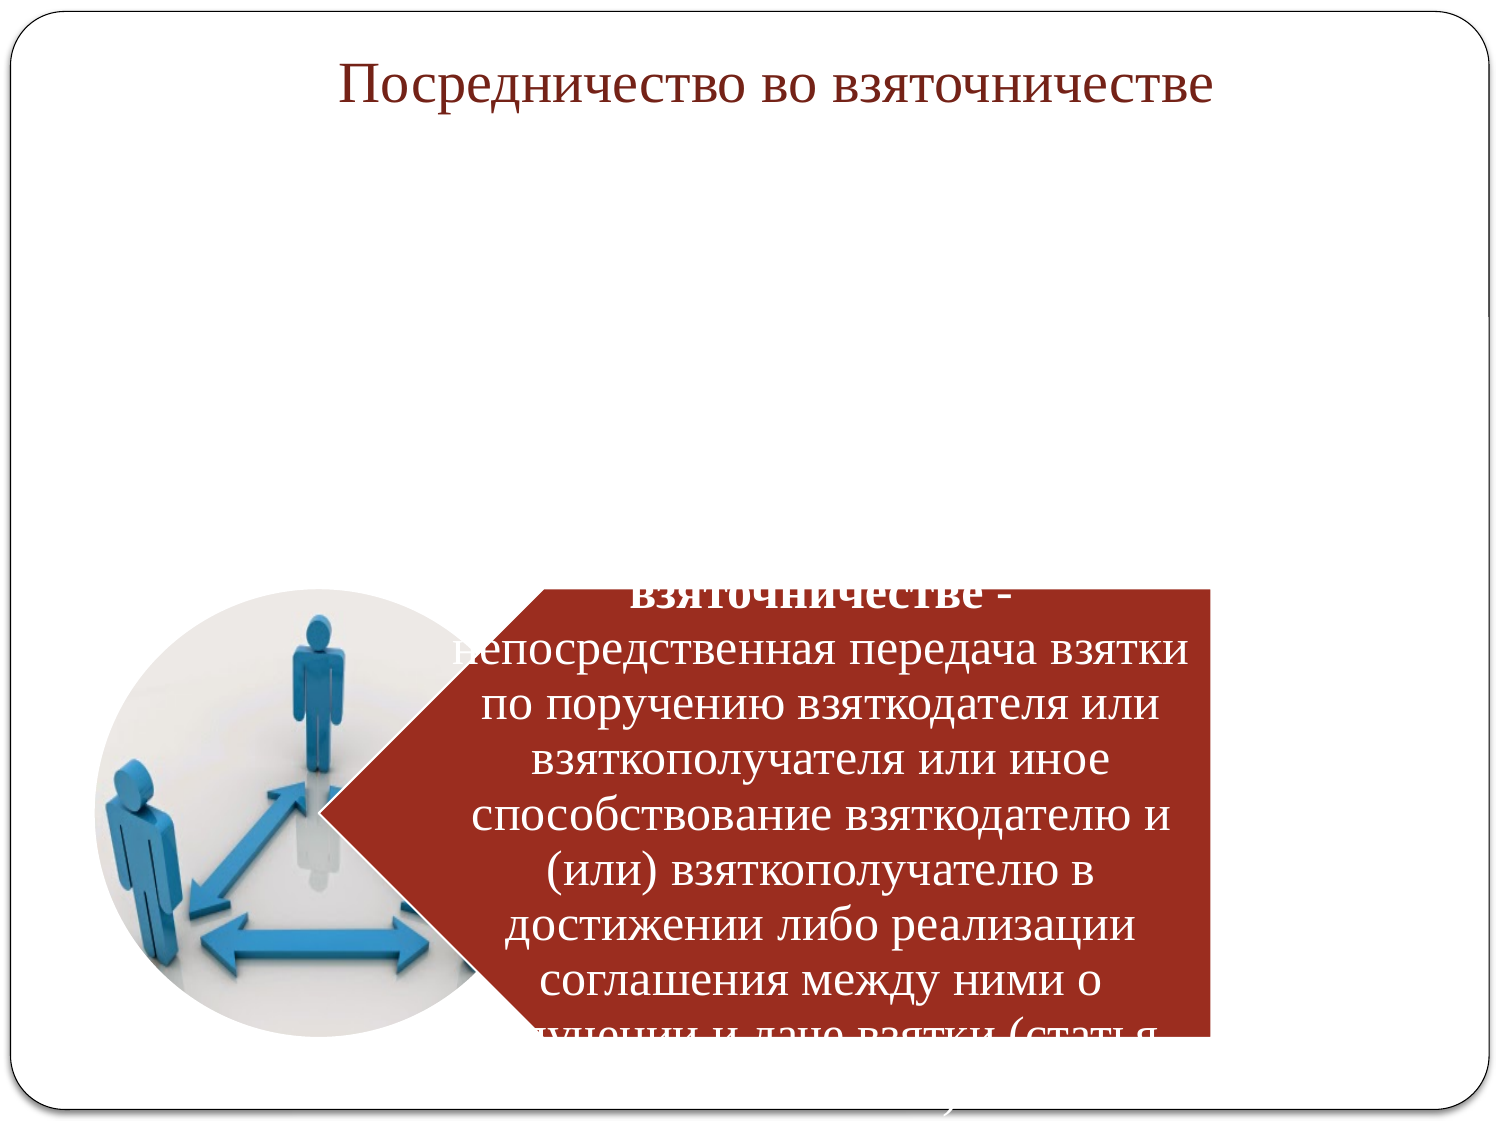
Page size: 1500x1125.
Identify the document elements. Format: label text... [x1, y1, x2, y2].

title Посредничество во взяточничестве [105, 23, 1448, 129]
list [93, 128, 1437, 1039]
